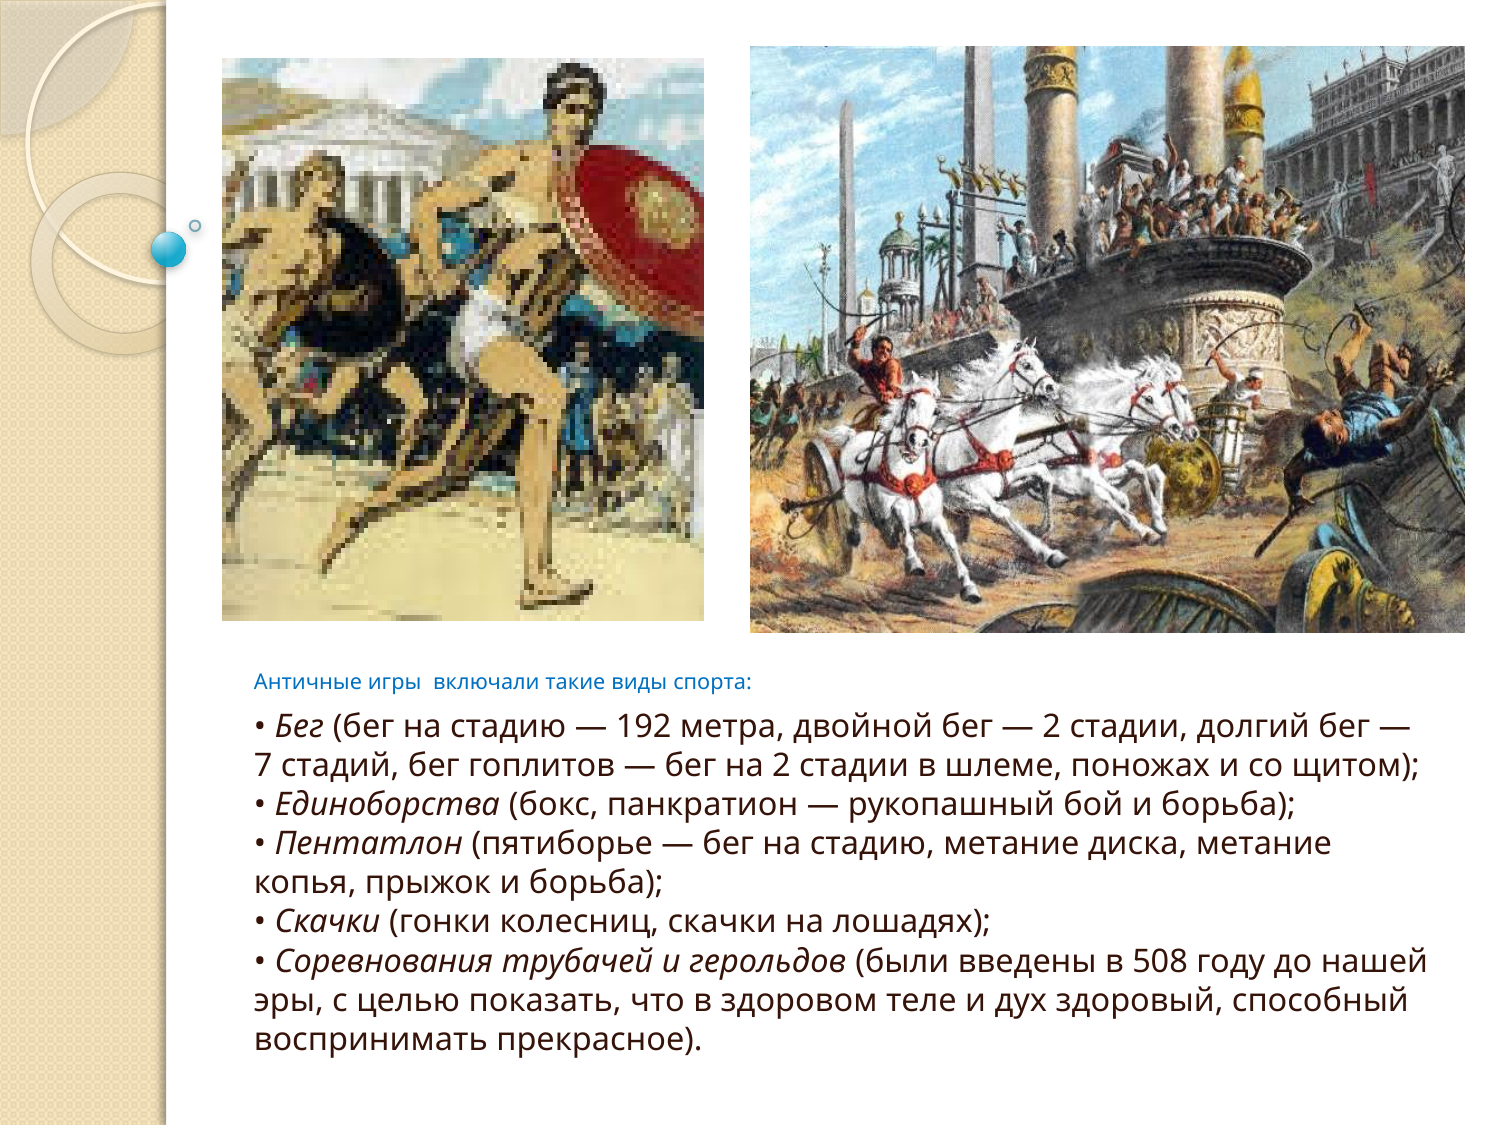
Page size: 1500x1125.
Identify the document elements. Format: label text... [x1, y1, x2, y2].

picture [749, 46, 1466, 633]
picture [222, 58, 704, 622]
subtitle Античные игры включали такие виды спорта: • Бег (бег на стадию — 192 метра, двойной бег — 2 стадии, долгий бег — 7 стадий, бег гоплитов — бег на 2 стадии в шлеме, поножах и со щитом); • Единоборства (бокс, панкратион — рукопашный бой и борьба); • Пентатлон (пятиборье — бег на стадию, метание диска, метание копья, прыжок и борьба); • Скачки (гонки колесниц, скачки на лошадях); • Соревнования трубачей и герольдов (были введены в 508 году до нашей эры, с целью показать, что в здоровом теле и дух здоровый, способный воспринимать прекрасное). [234, 667, 1450, 1079]
